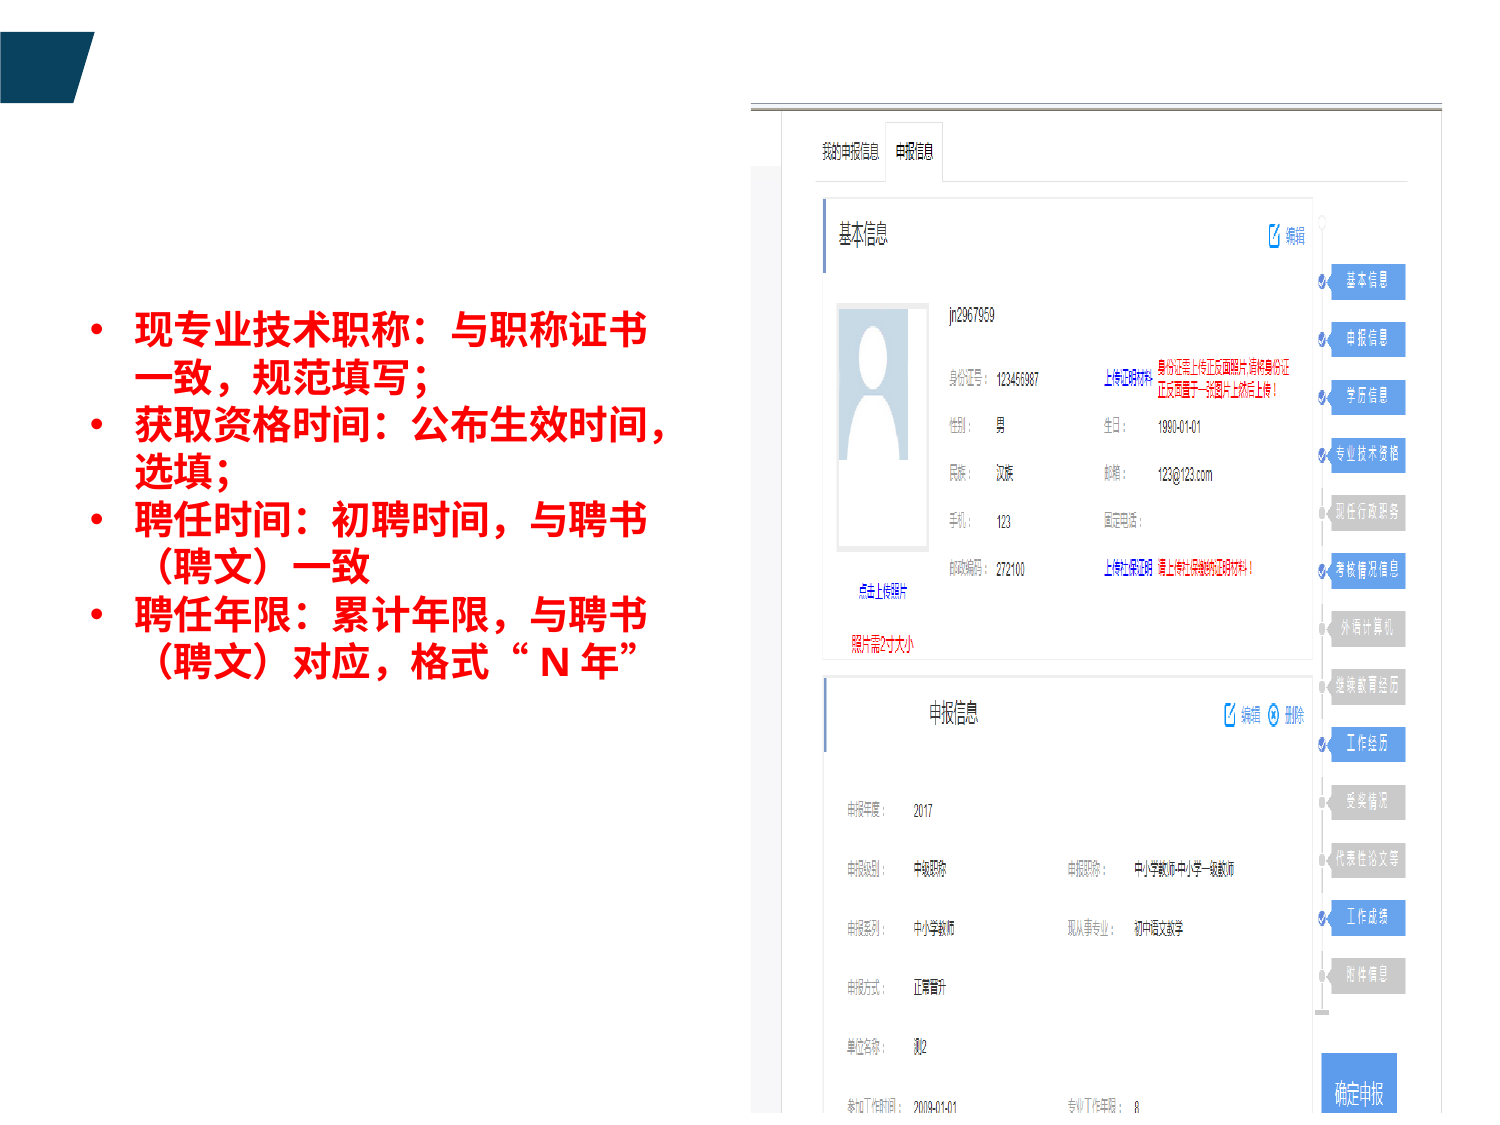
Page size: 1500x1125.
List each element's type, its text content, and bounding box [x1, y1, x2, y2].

picture [750, 102, 1443, 1113]
text_box 现专业技术职称：与职称证书一致，规范填写； 获取资格时间：公布生效时间，选填； 聘任时间：初聘时间，与聘书（聘文）一致 聘任年限：累计年限，与聘书（聘文）对应，格式“N年” [77, 204, 682, 739]
text_box [0, 29, 97, 106]
